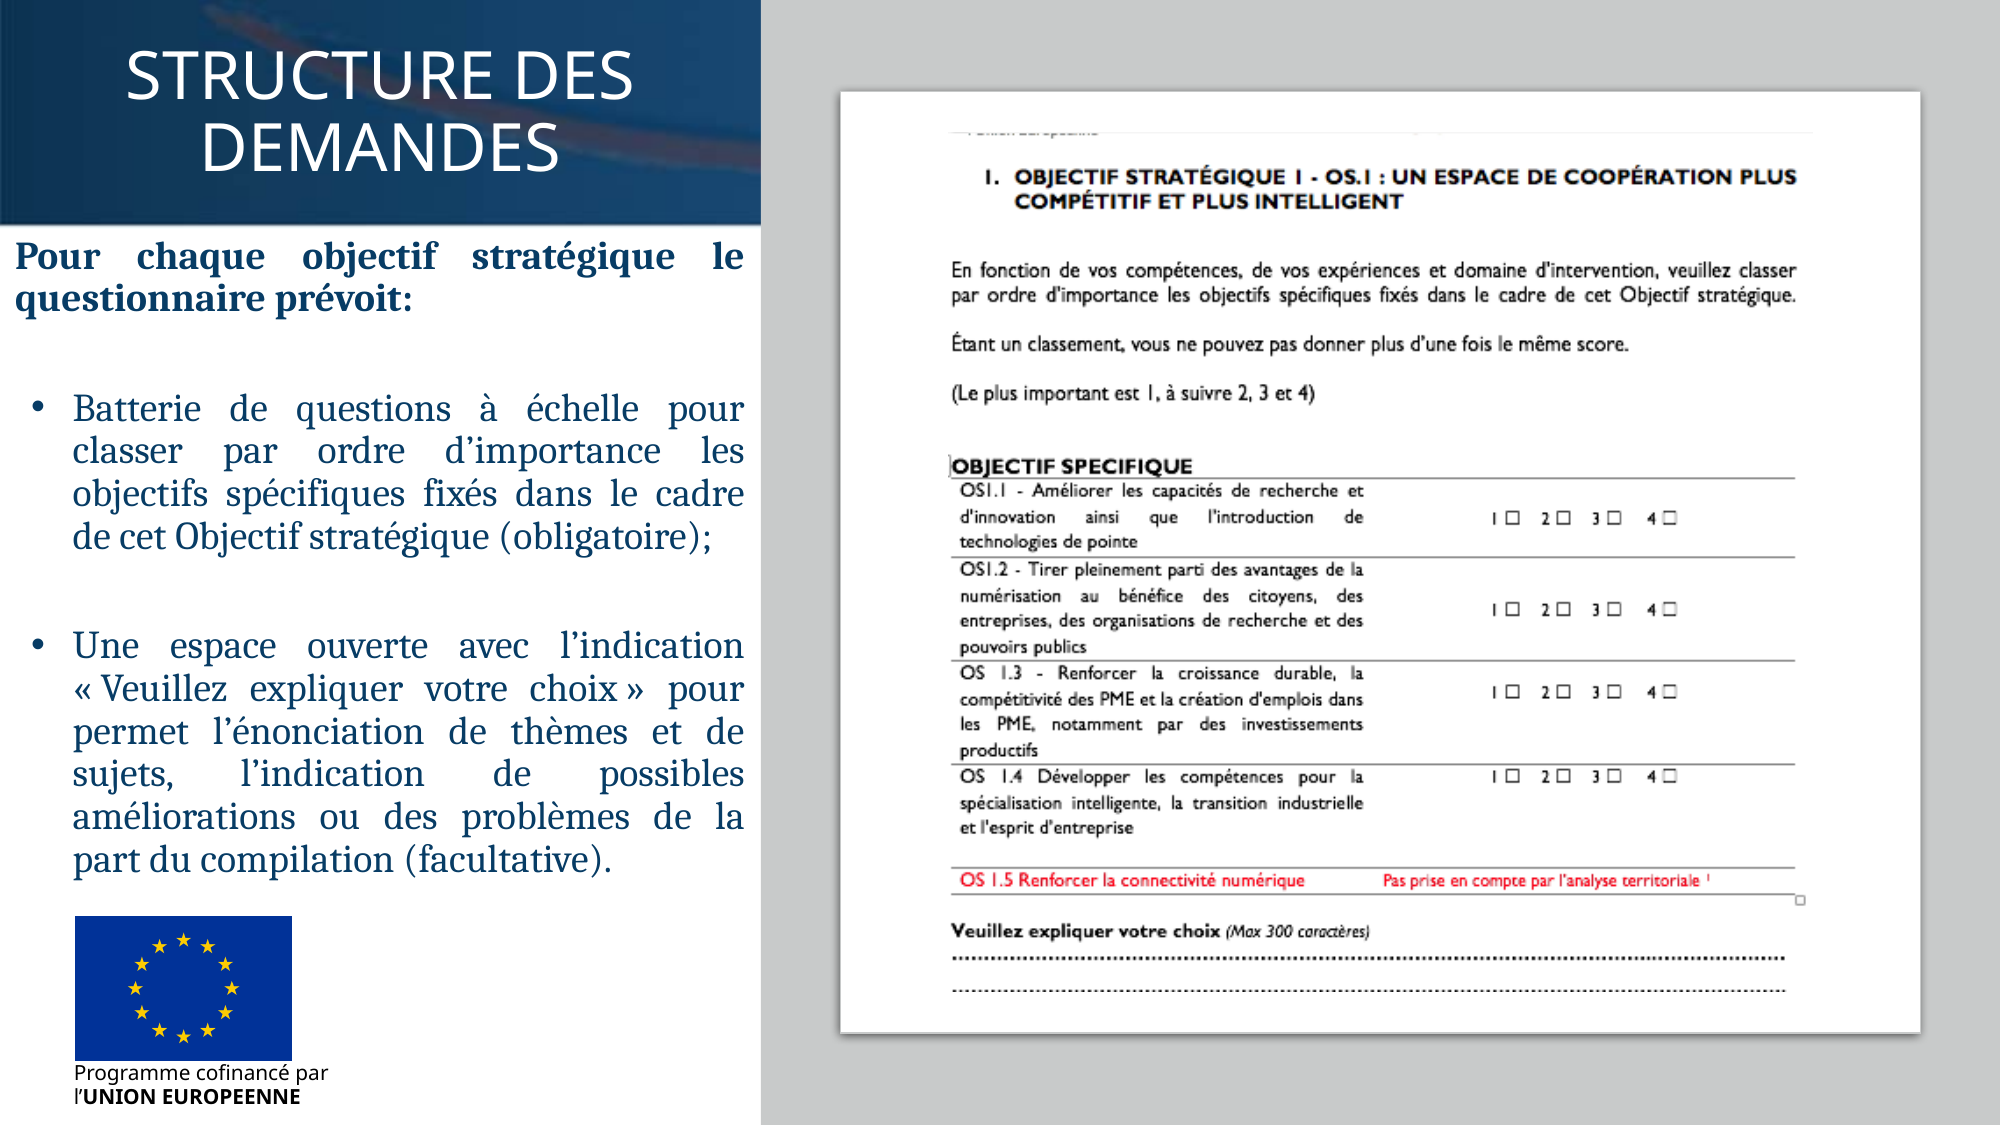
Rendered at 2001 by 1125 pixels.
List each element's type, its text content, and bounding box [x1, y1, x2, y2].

text_box [839, 90, 1922, 1034]
picture [75, 916, 292, 1061]
text_box Pour chaque objectif stratégique le questionnaire prévoit: Batterie de questions à échelle pour classer par ordre d’importance les objectifs spécifiques fixés dans le cadre de cet Objectif stratégique (obligatoire); Une espace ouverte avec l’indication « Veuillez expliquer votre choix » pour permet l’énonciation de thèmes et de sujets, l’indication de possibles améliorations ou des problèmes de la part du compilation (facultative). [0, 227, 760, 898]
text_box STRUCTURE DES DEMANDES [0, 0, 760, 227]
text_box [760, 0, 2000, 1125]
picture [948, 132, 1813, 992]
